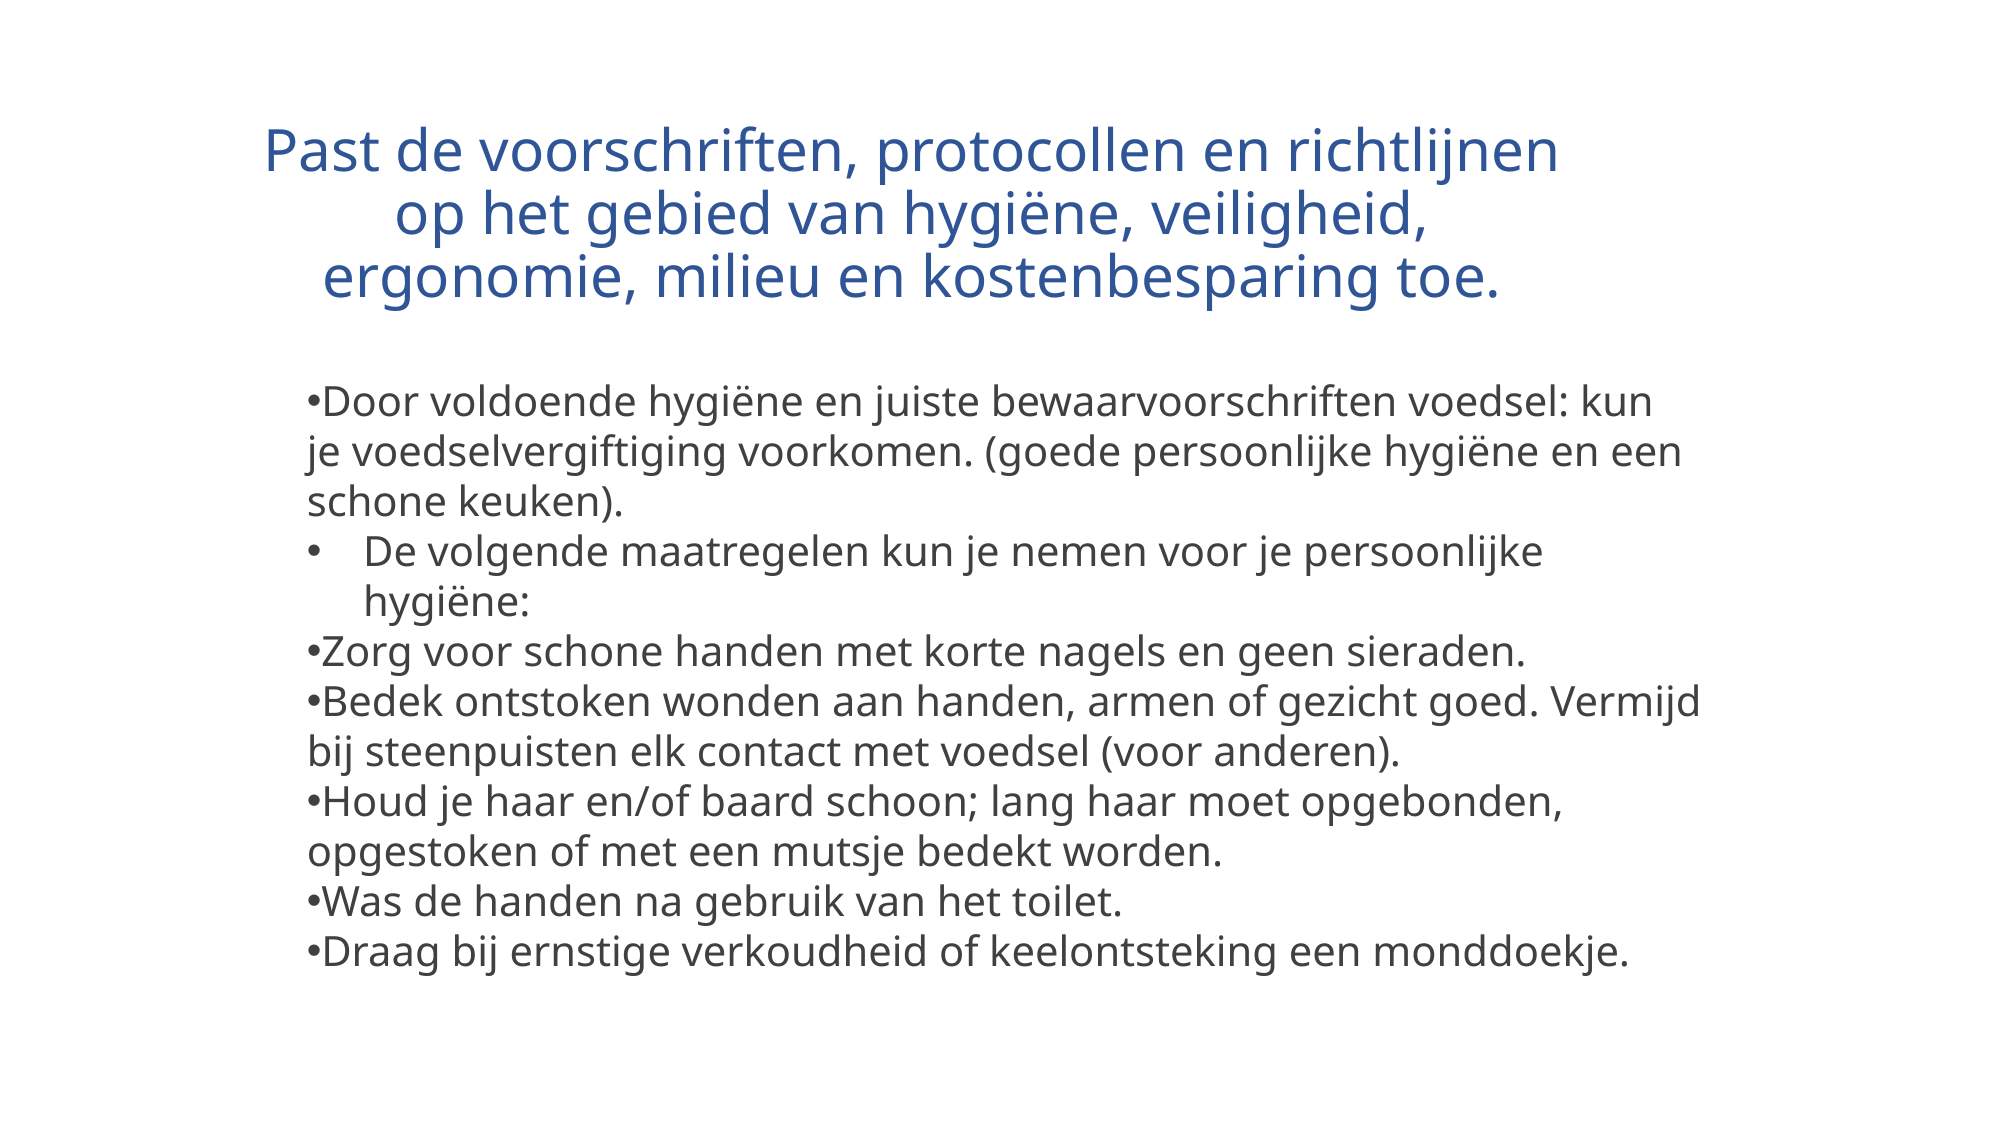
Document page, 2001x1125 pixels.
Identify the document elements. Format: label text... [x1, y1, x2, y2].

text_box ​ Door voldoende hygiëne en juiste bewaarvoorschriften voedsel: kun je voedselvergiftiging voorkomen. (goede persoonlijke hygiëne en een schone keuken).​ De volgende maatregelen kun je nemen voor je persoonlijke hygiëne:​ Zorg voor schone handen met korte nagels en geen sieraden.​ Bedek ontstoken wonden aan handen, armen of gezicht goed. Vermijd bij steenpuisten elk contact met voedsel (voor anderen).​ Houd je haar en/of baard schoon; lang haar moet opgebonden, opgestoken of met een mutsje bedekt worden.​ Was de handen na gebruik van het toilet.​ Draag bij ernstige verkoudheid of keelontsteking een monddoekje.​ [292, 317, 1735, 1028]
title Past de voorschriften, protocollen en richtlijnen op het gebied van hygiëne, veiligheid, ergonomie, milieu en kostenbesparing toe. [223, 0, 1601, 318]
